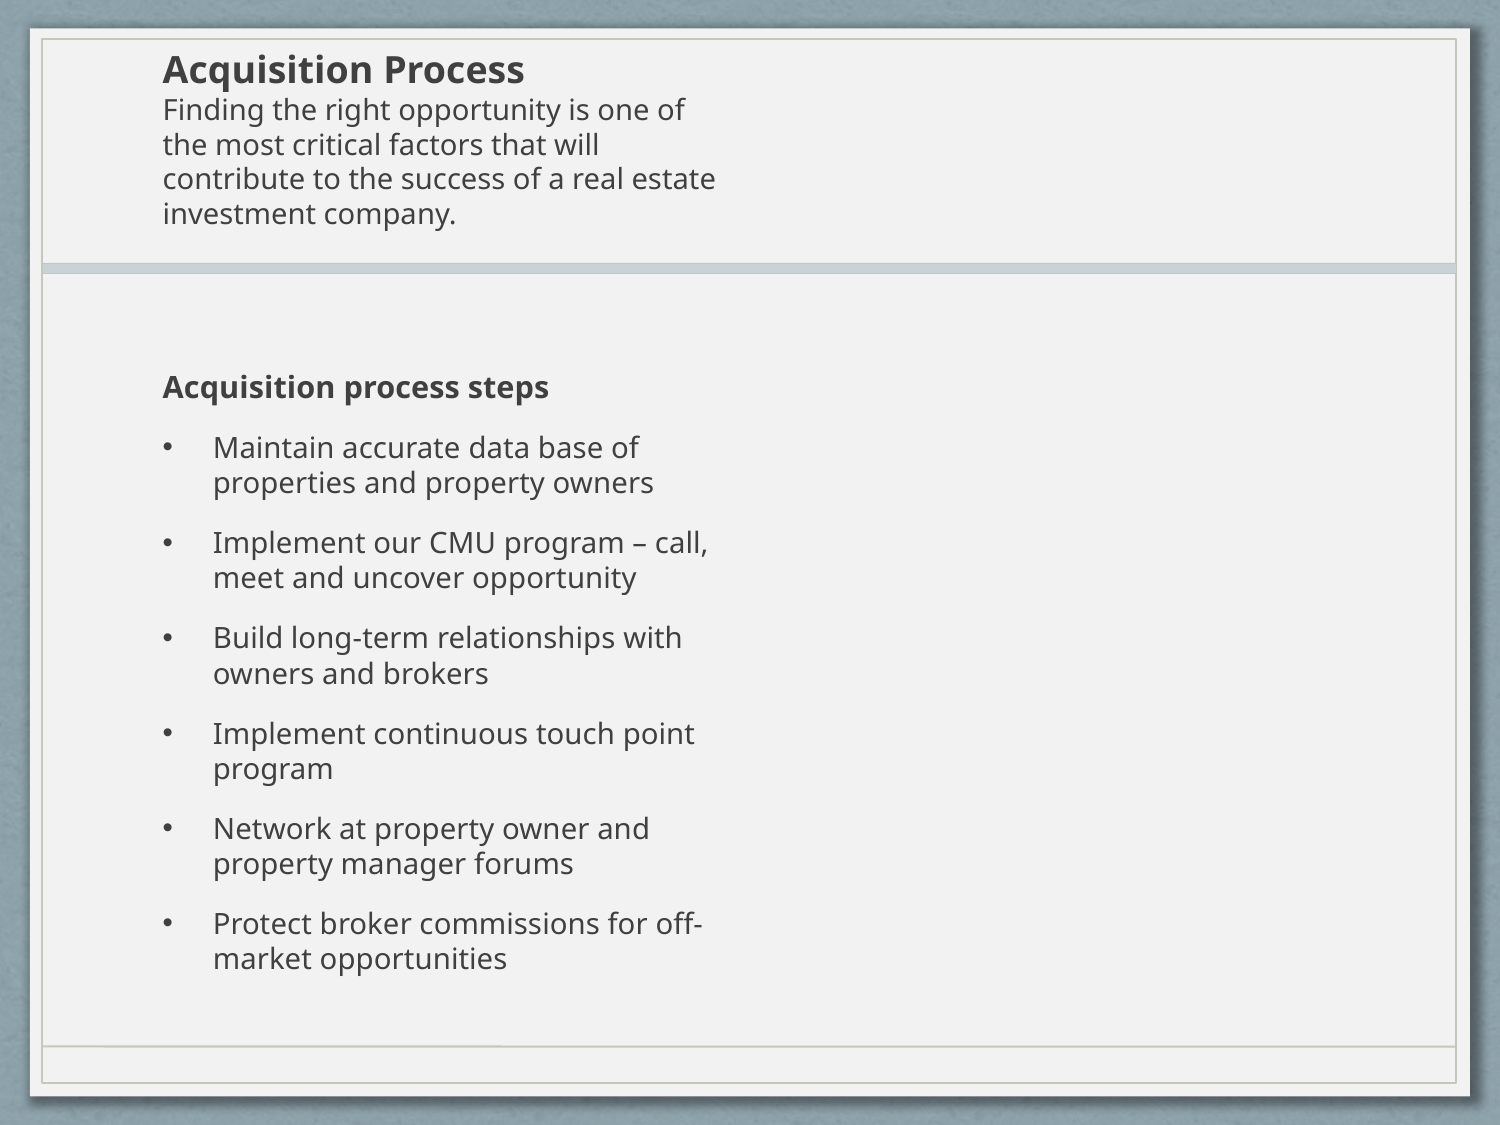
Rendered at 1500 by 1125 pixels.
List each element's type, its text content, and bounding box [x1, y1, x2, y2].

title Acquisition Process Finding the right opportunity is one of the most critical factors that will contribute to the success of a real estate investment company. [147, 59, 753, 258]
list Acquisition process steps Maintain accurate data base of properties and property owners Implement our CMU program – call, meet and uncover opportunity Build long-term relationships with owners and brokers Implement continuous touch point program Network at property owner and property manager forums Protect broker commissions for off-market opportunities [147, 300, 753, 995]
